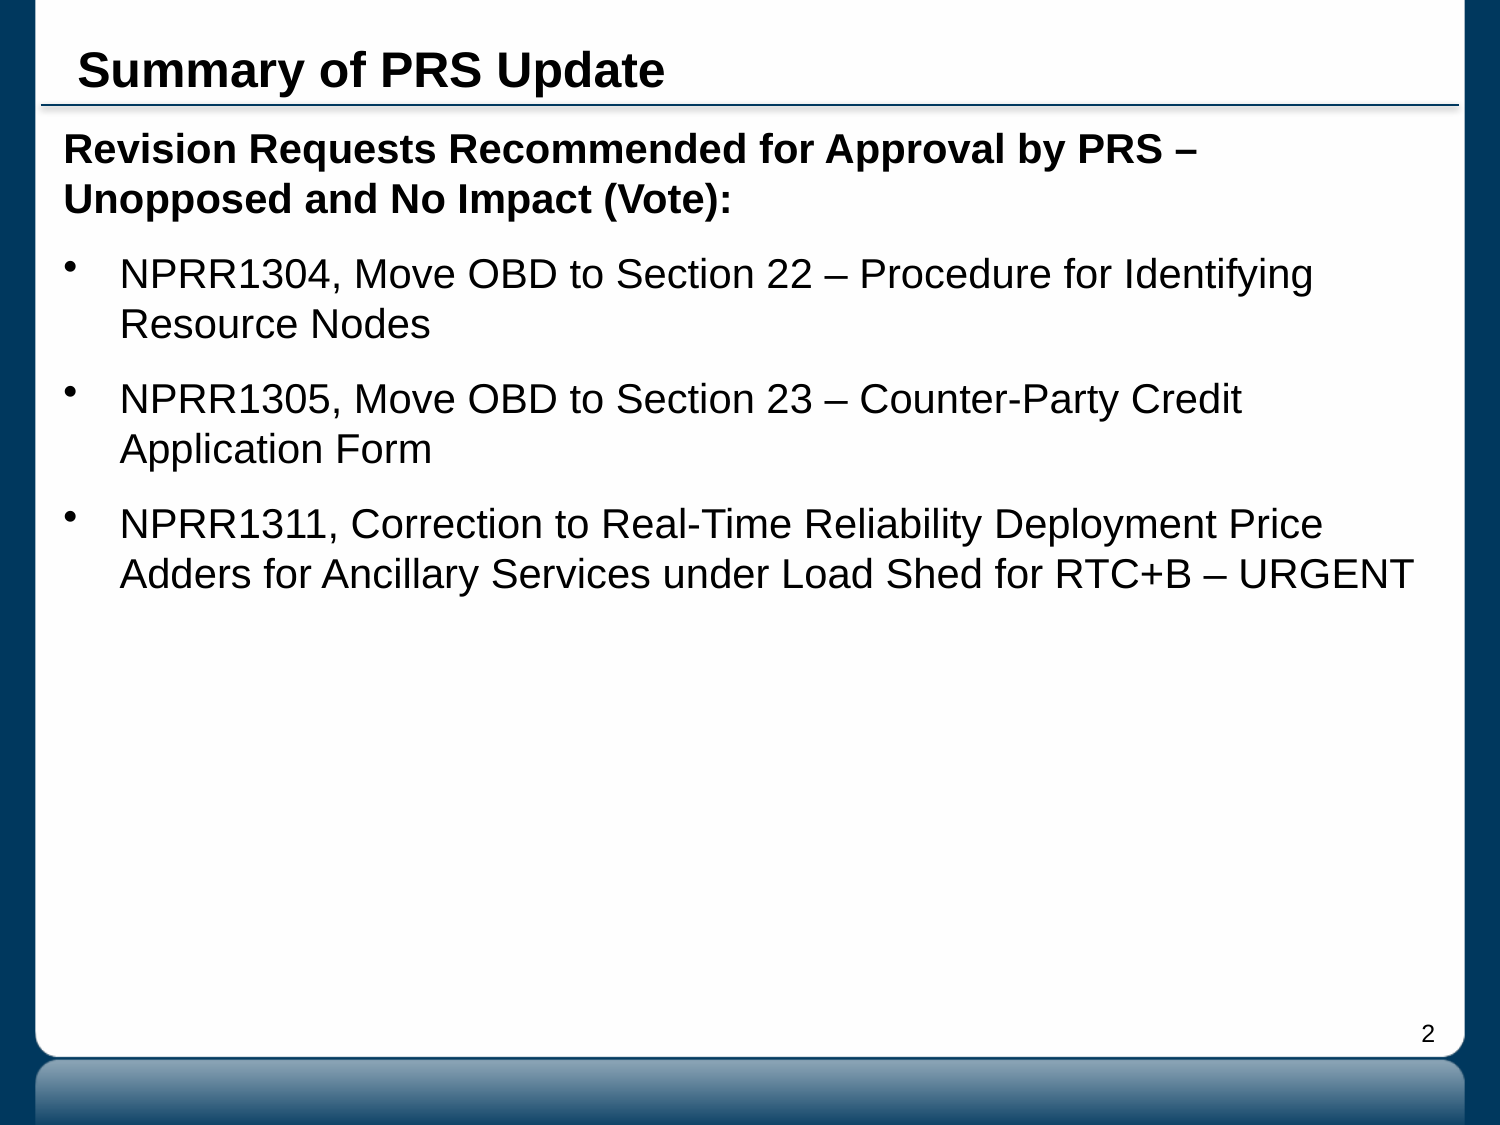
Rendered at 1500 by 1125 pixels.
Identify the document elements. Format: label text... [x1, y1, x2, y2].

title Summary of PRS Update [62, 29, 1450, 106]
text_box Revision Requests Recommended for Approval by PRS – Unopposed and No Impact (Vote): NPRR1304, Move OBD to Section 22 – Procedure for Identifying Resource Nodes NPRR1305, Move OBD to Section 23 – Counter-Party Credit Application Form NPRR1311, Correction to Real-Time Reliability Deployment Price Adders for Ancillary Services under Load Shed for RTC+B – URGENT [48, 114, 1449, 1032]
picture [35, 0, 1465, 1125]
